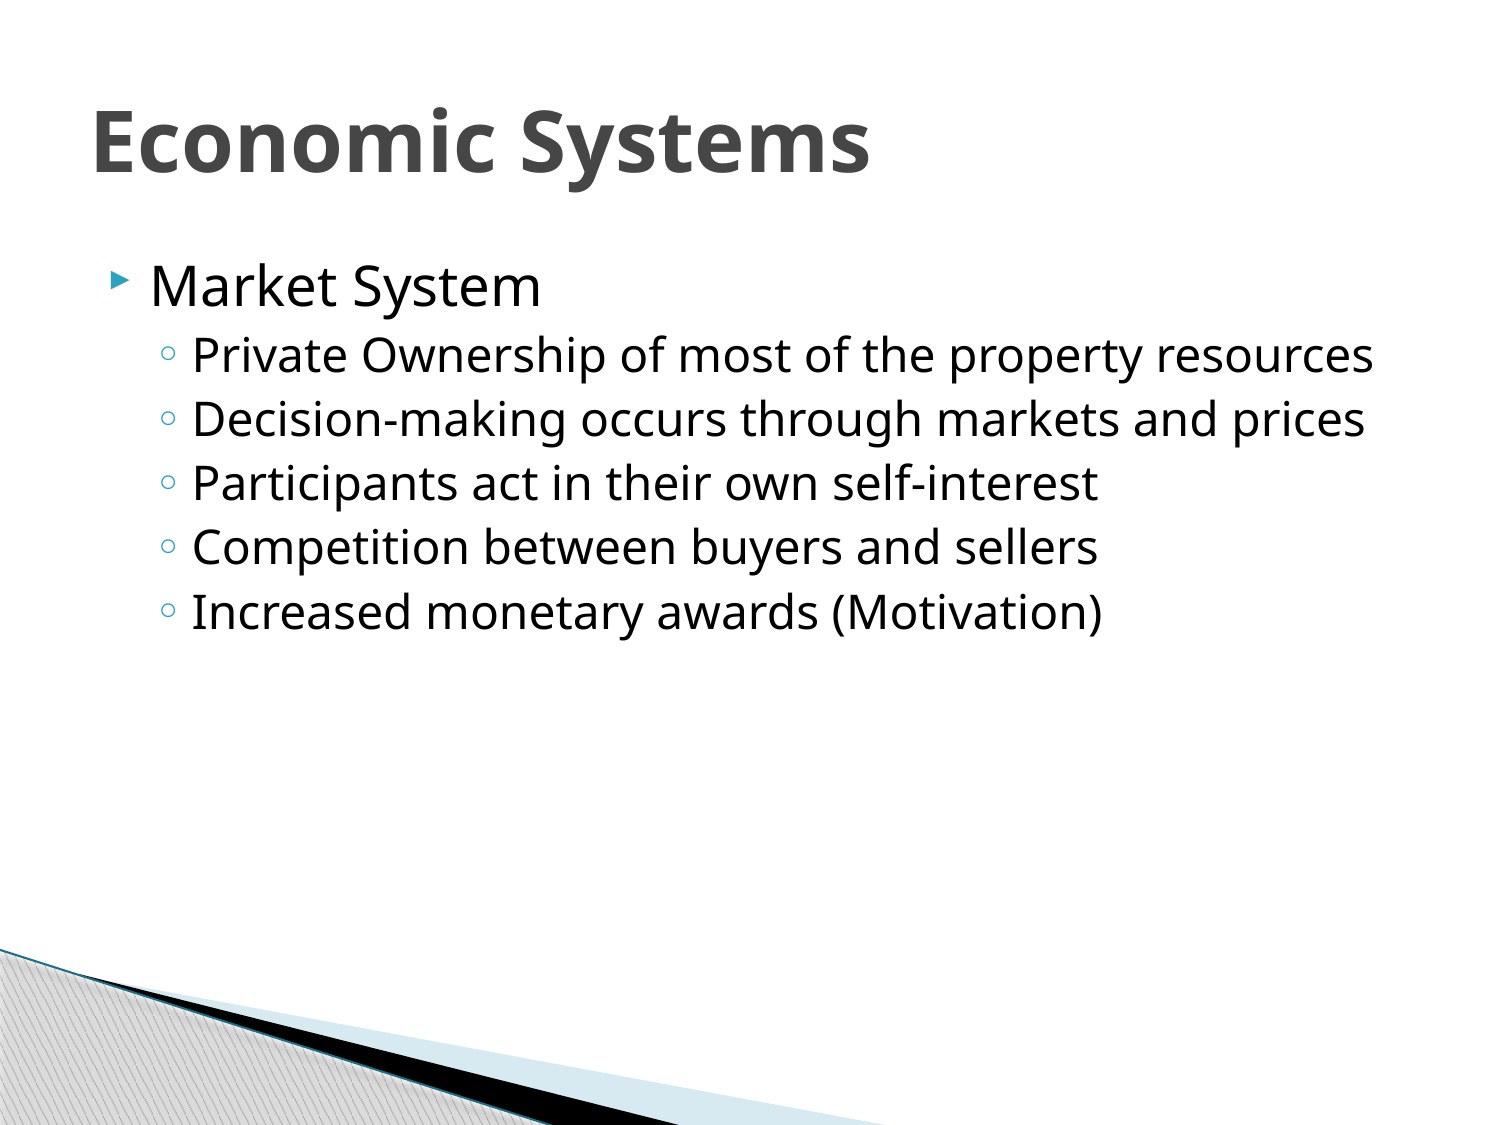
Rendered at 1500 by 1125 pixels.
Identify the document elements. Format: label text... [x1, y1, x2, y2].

title Economic Systems [75, 45, 1425, 233]
list Market System Private Ownership of most of the property resources Decision-making occurs through markets and prices Participants act in their own self-interest Competition between buyers and sellers Increased monetary awards (Motivation) [75, 243, 1425, 986]
